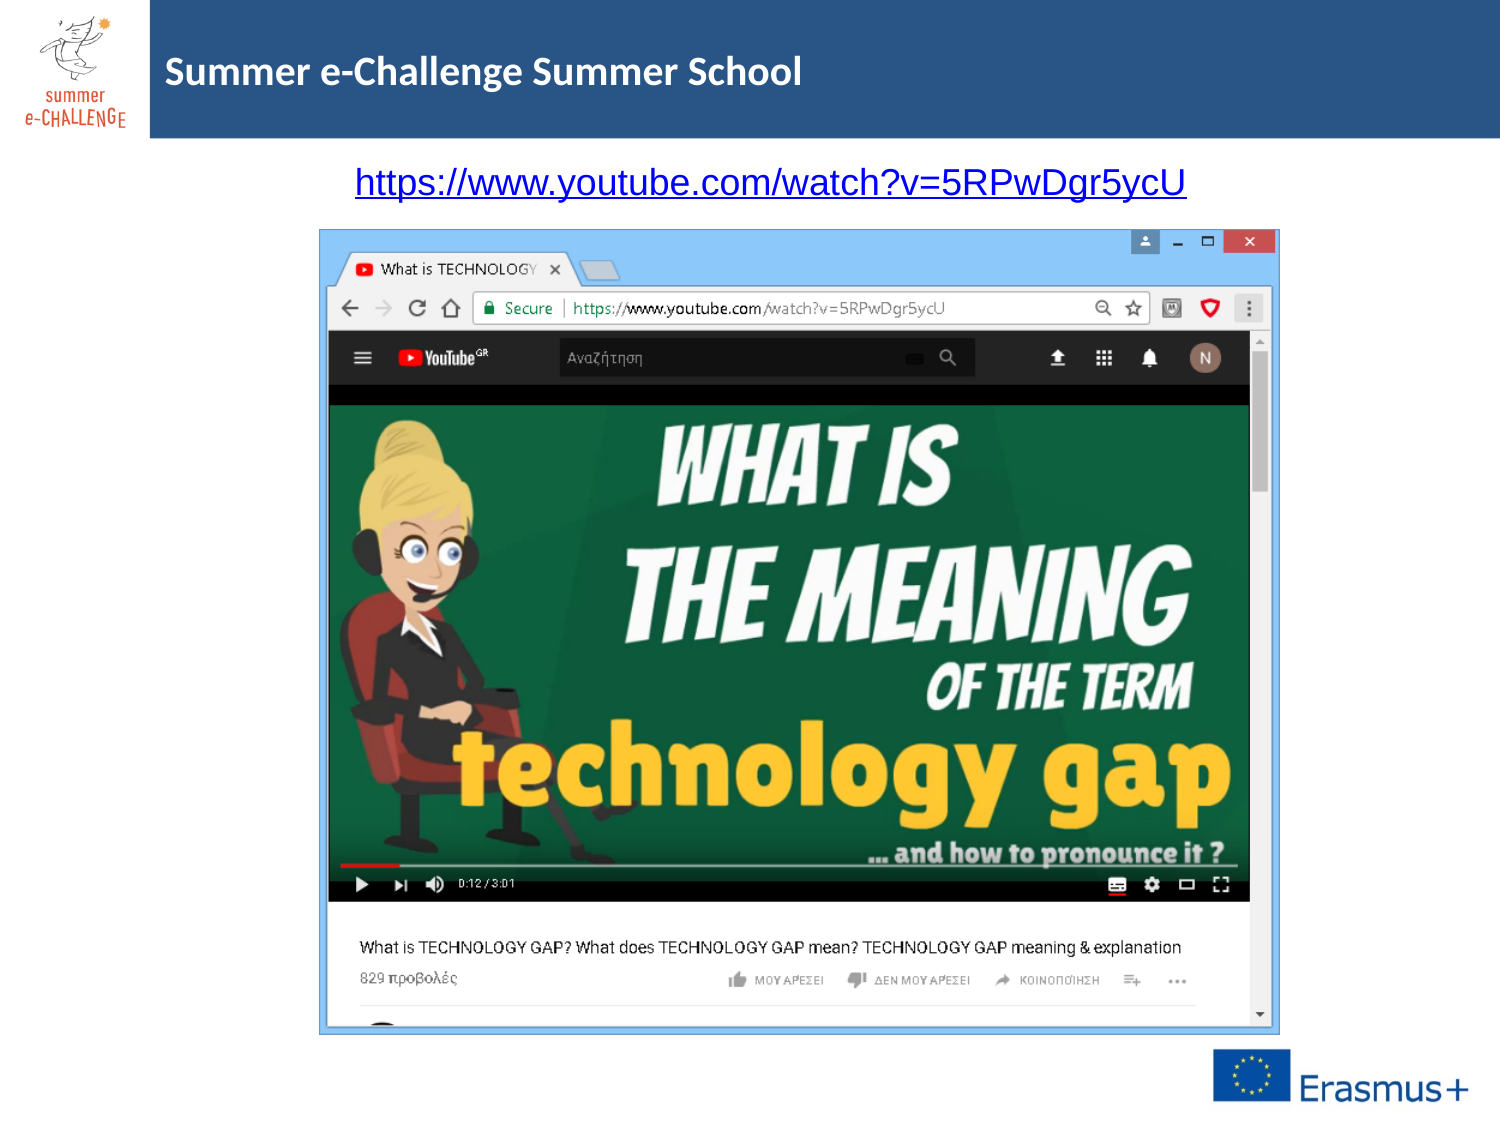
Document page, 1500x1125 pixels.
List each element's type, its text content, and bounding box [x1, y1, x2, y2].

picture [0, 0, 160, 153]
text_box https://www.youtube.com/watch?v=5RPwDgr5ycU [340, 150, 1231, 228]
text_box Summer e-Challenge Summer School [163, 0, 1500, 139]
picture [319, 229, 1483, 1116]
